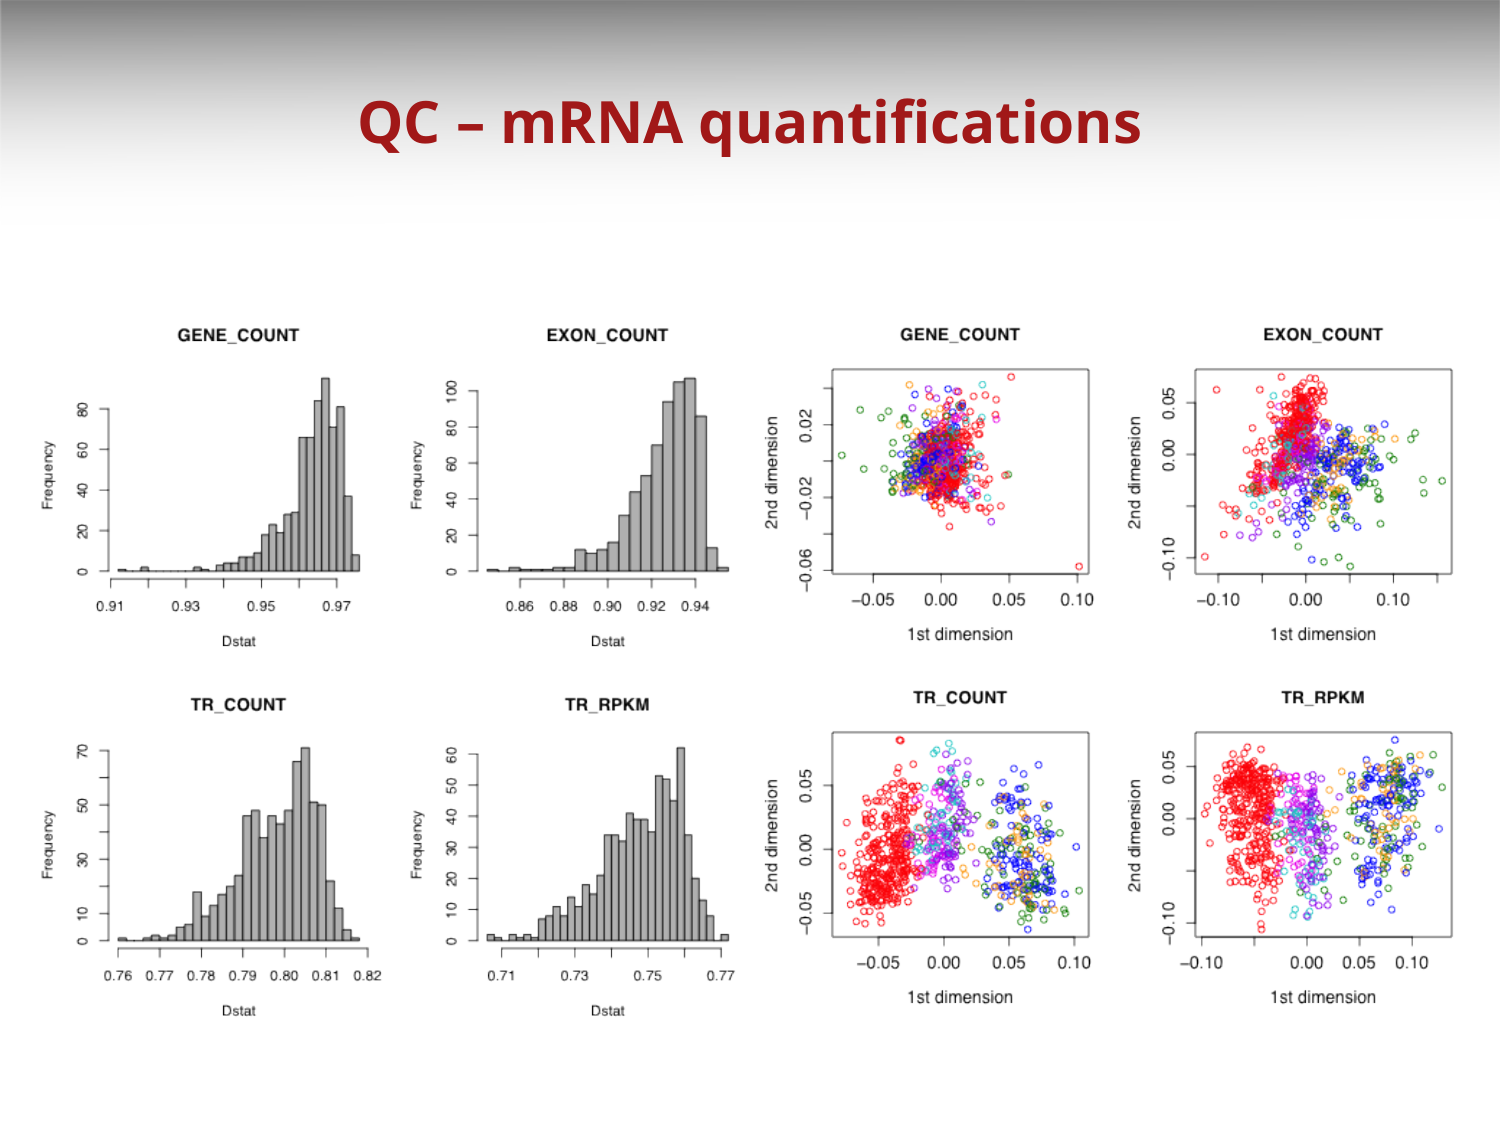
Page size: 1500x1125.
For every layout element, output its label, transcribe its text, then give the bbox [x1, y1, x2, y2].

title QC – mRNA quantifications [90, 17, 1410, 163]
picture [0, 0, 1500, 1125]
